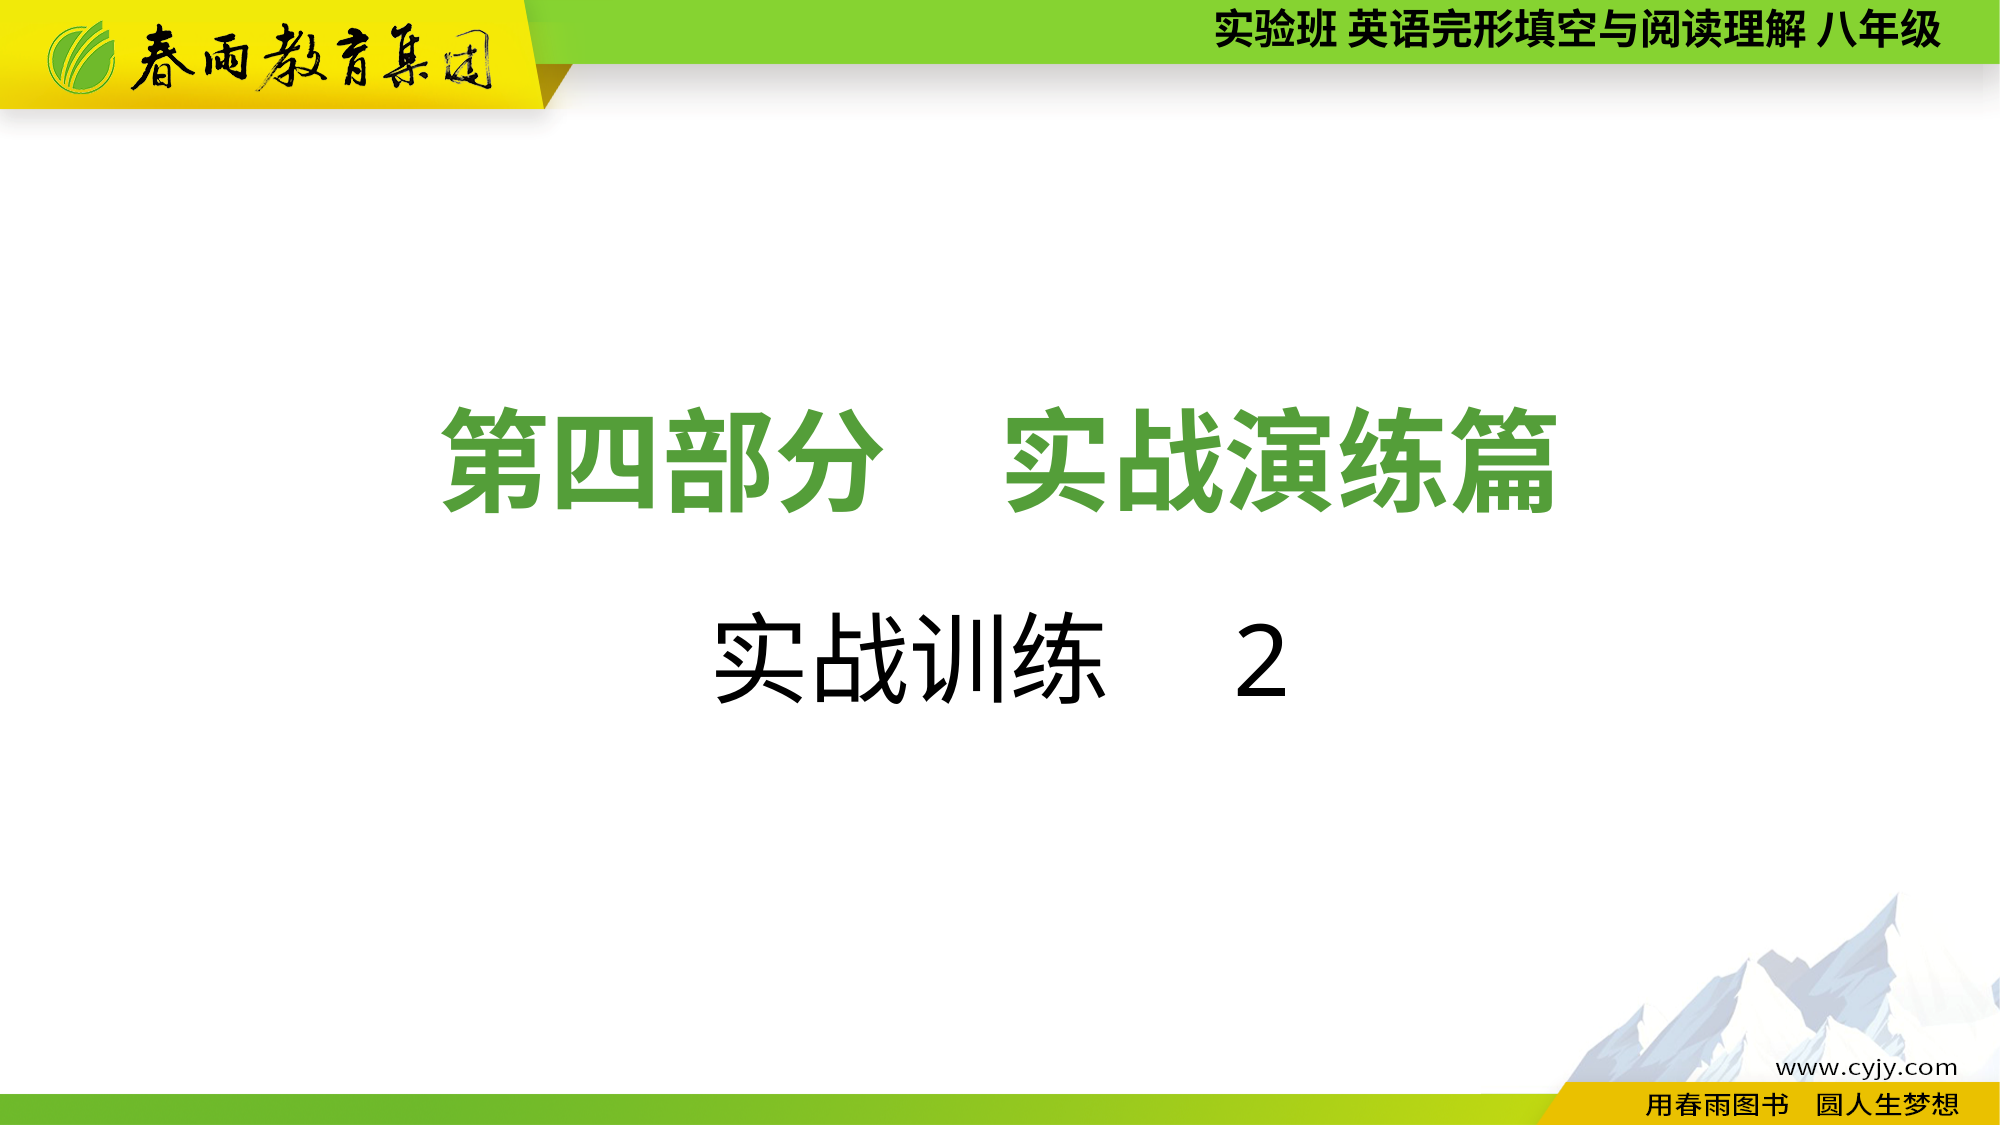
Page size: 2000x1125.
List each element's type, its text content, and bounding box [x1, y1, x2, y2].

text_box 第四部分 实战演练篇 [54, 316, 1946, 528]
text_box 实战训练 2 [54, 528, 1946, 724]
picture [0, 0, 2000, 1125]
